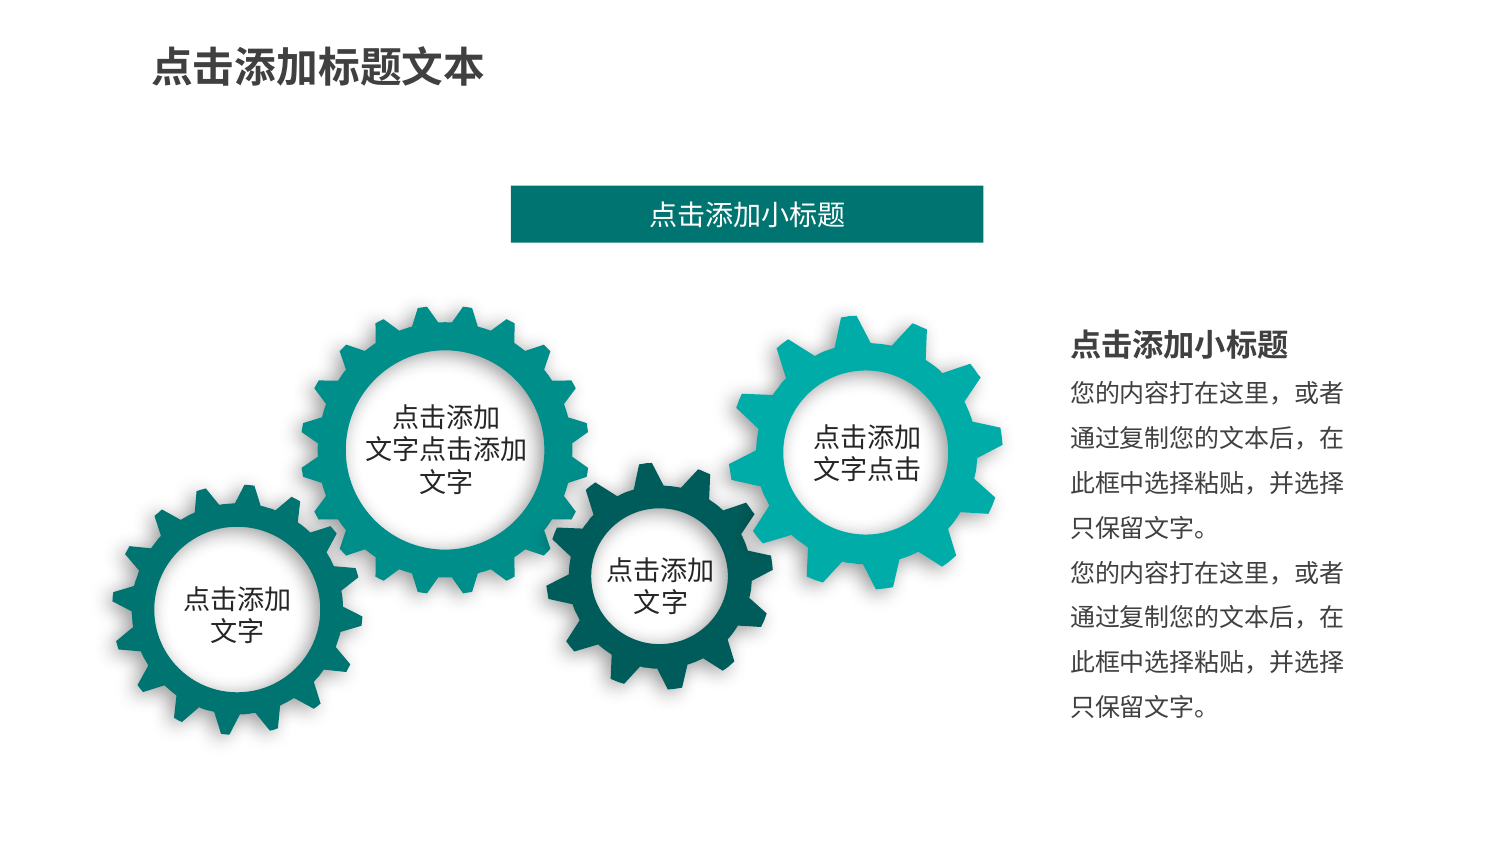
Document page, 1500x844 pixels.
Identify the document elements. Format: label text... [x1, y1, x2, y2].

text_box 点击添加标题文本 [136, 33, 501, 99]
text_box 点击添加小标题 [510, 185, 984, 244]
text_box [112, 484, 363, 735]
text_box 点击添加 文字点击 [794, 414, 928, 491]
text_box [546, 462, 773, 690]
text_box 点击添加 文字 [601, 547, 707, 624]
text_box 点击添加 文字点击添加 文字 [356, 394, 524, 503]
text_box 点击添加 文字 [168, 576, 300, 653]
text_box [728, 315, 1003, 590]
text_box 点击添加小标题 您的内容打在这里，或者通过复制您的文本后，在此框中选择粘贴，并选择只保留文字。 您的内容打在这里，或者通过复制您的文本后，在此框中选择粘贴，并选择只保留文字。 [1058, 300, 1378, 728]
text_box [301, 306, 589, 594]
